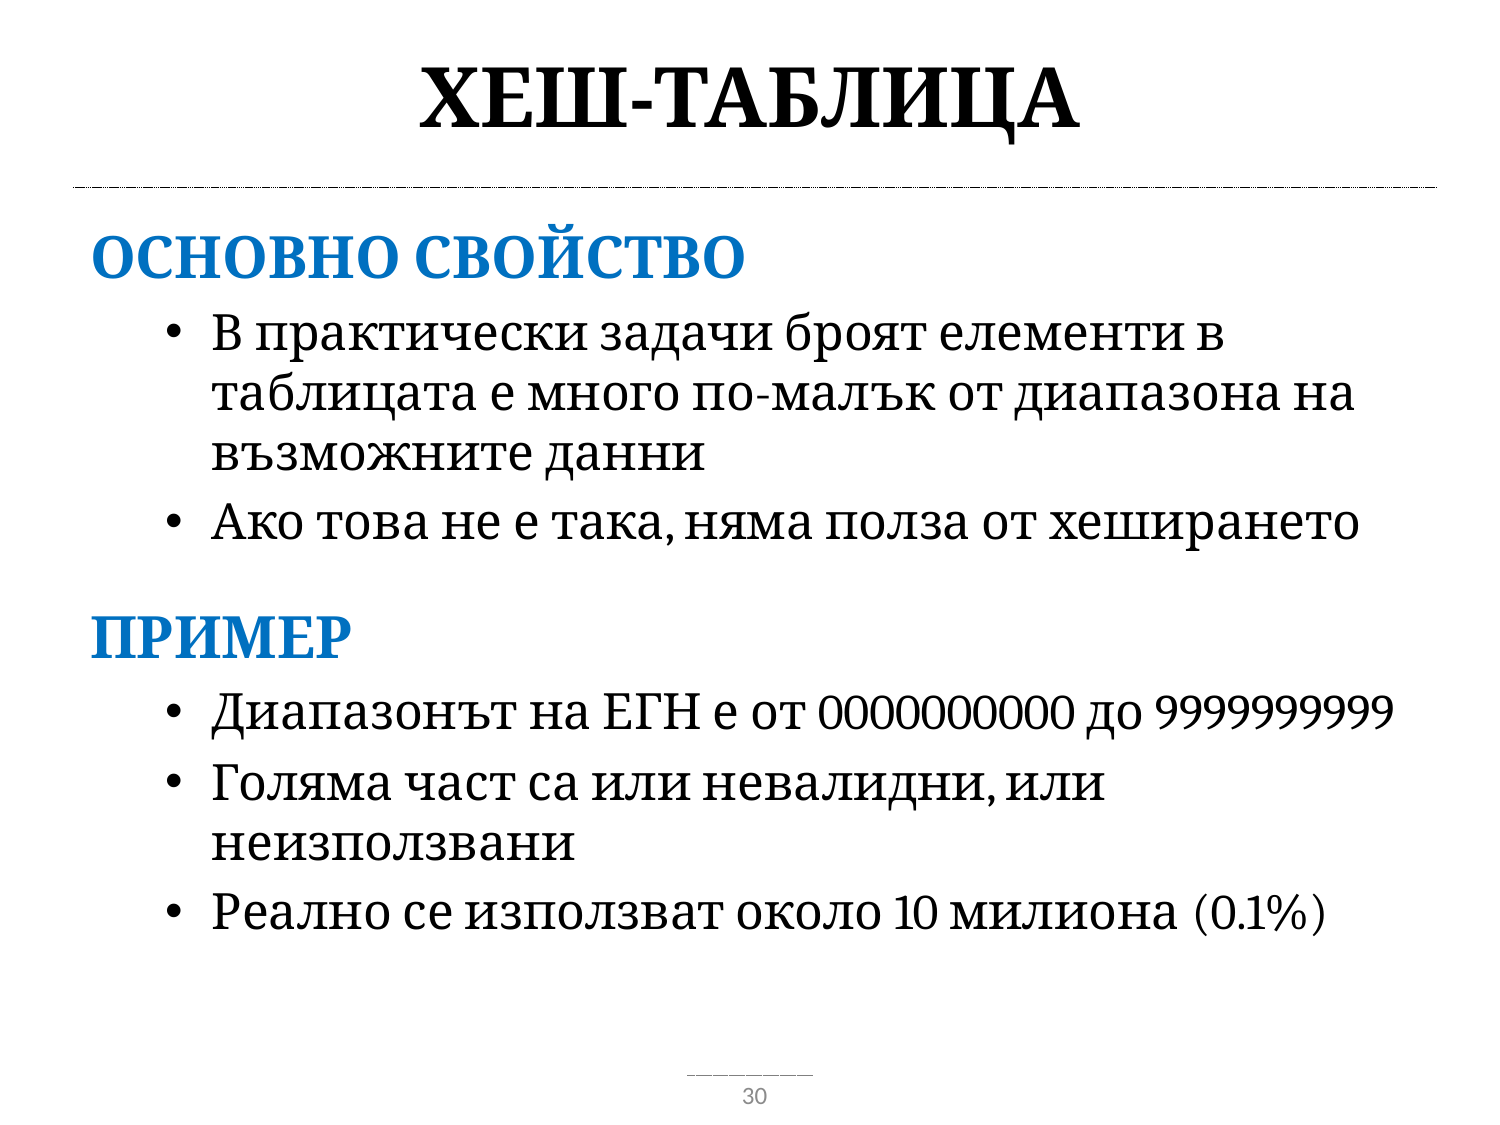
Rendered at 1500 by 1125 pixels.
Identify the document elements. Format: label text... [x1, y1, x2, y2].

title Хеш-таблица [0, 0, 1500, 188]
list Основно свойство В практически задачи броят елементи в таблицата е много по-малък от диапазона на възможните данни Ако това не е така, няма полза от хеширането Пример Диапазонът на ЕГН е от 0000000000 до 9999999999 Голяма част са или невалидни, или неизползвани Реално се използват около 10 милиона (0.1%) [75, 212, 1450, 1063]
slide_number 30 [579, 1065, 930, 1125]
